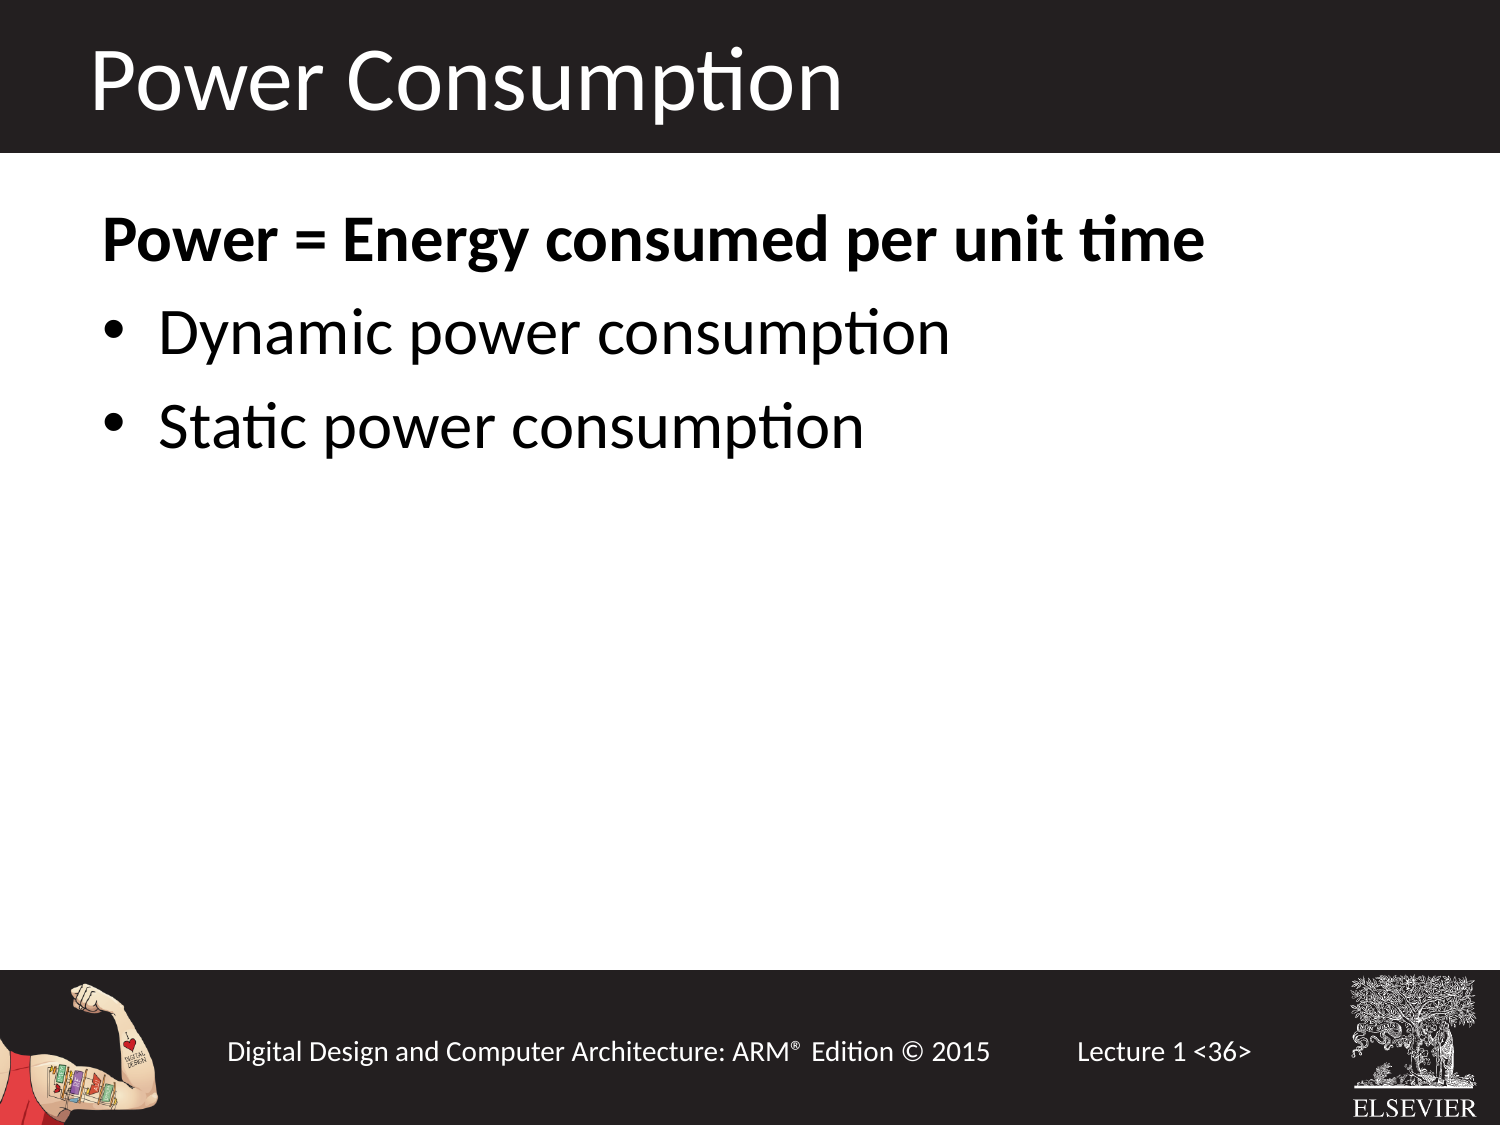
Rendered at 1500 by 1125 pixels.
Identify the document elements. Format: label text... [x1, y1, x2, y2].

picture [0, 979, 163, 1125]
picture [1350, 974, 1477, 1117]
text_box Power Consumption [75, 11, 1375, 136]
list Power = Energy consumed per unit time Dynamic power consumption Static power consumption [87, 187, 1438, 930]
